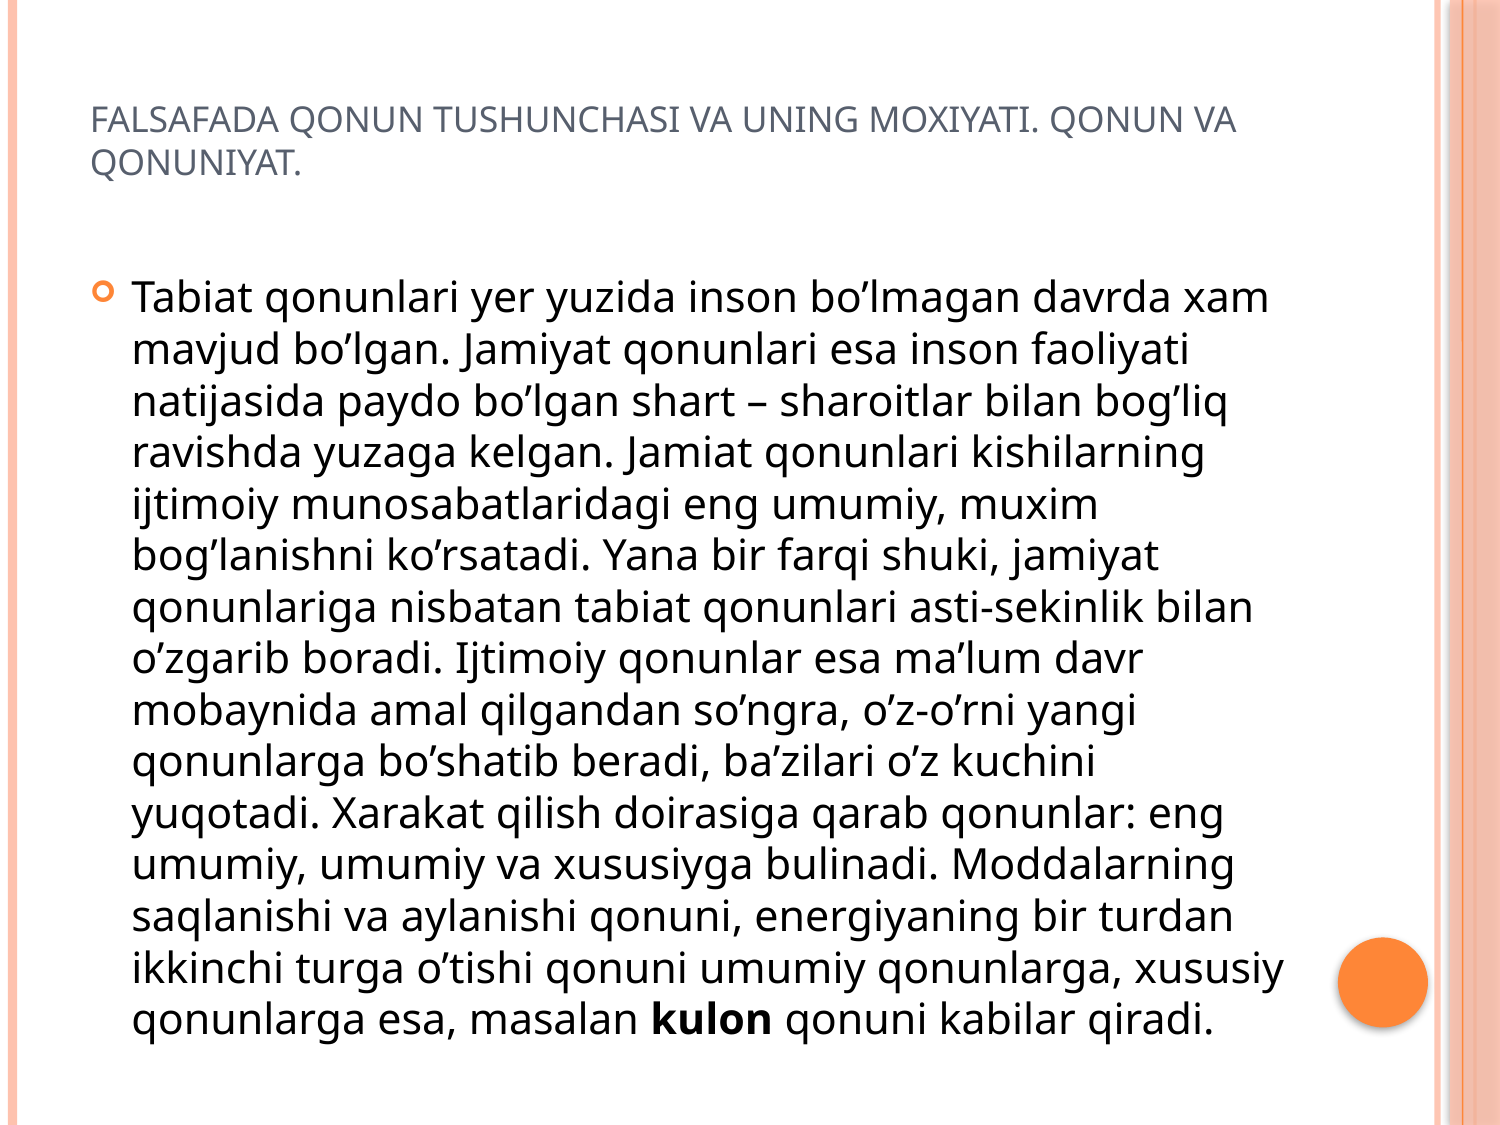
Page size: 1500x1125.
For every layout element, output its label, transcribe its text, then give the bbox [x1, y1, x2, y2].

list Tabiat qonunlari yer yuzida inson bo’lmagan davrda xam mavjud bo’lgan. Jamiyat qonunlari esa inson faoliyati natijasida paydo bo’lgan shart – sharoitlar bilan bog’liq ravishda yuzaga kelgan. Jamiat qonunlari kishilarning ijtimoiy munosabatlaridagi eng umumiy, muxim bog’lanishni ko’rsatadi. Yana bir farqi shuki, jamiyat qonunlariga nisbatan tabiat qonunlari asti-sekinlik bilan o’zgarib boradi. Ijtimoiy qonunlar esa ma’lum davr mobaynida amal qilgandan so’ngra, o’z-o’rni yangi qonunlarga bo’shatib beradi, ba’zilari o’z kuchini yuqotadi. Xarakat qilish doirasiga qarab qonunlar: eng umumiy, umumiy va xususiyga bulinadi. Moddalarning saqlanishi va aylanishi qonuni, energiyaning bir turdan ikkinchi turga o’tishi qonuni umumiy qonunlarga, xususiy qonunlarga esa, masalan kulon qonuni kabilar qiradi. [75, 262, 1300, 1062]
title Falsafada qonun tushunchasi va uning moxiyati. Qonun va qonuniyat. [75, 45, 1300, 233]
